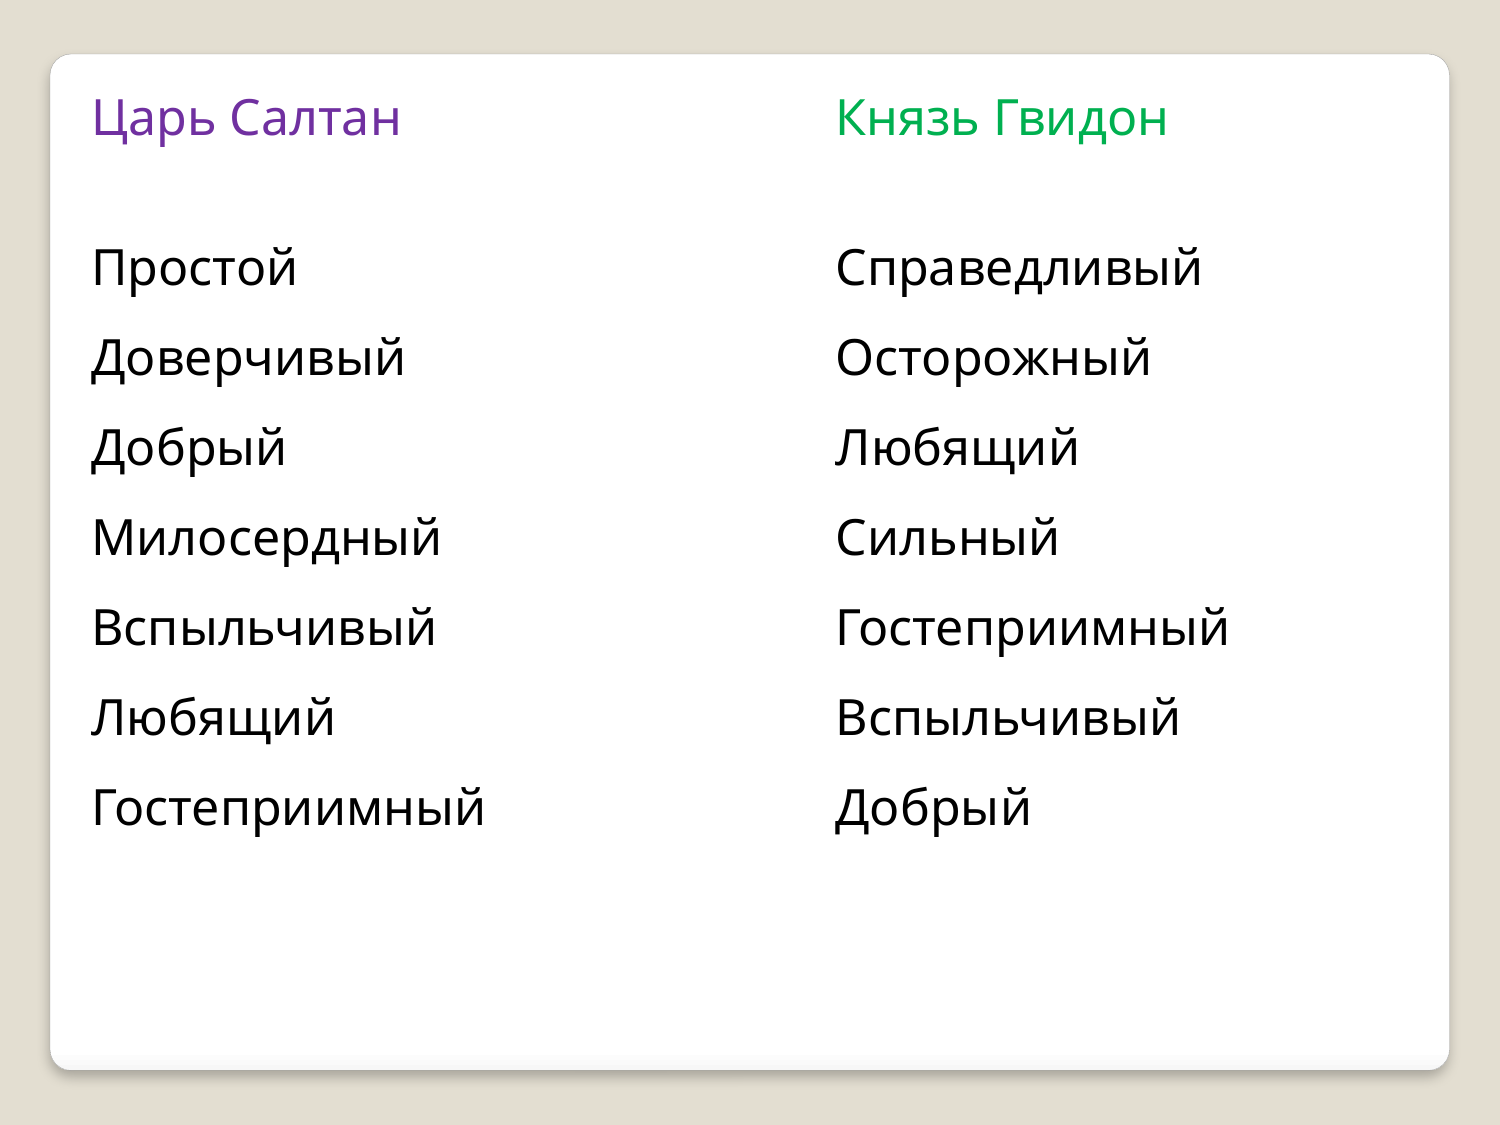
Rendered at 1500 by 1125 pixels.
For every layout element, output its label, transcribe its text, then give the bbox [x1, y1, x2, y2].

text_box Царь Салтан Простой Доверчивый Добрый Милосердный Вспыльчивый Любящий Гостеприимный [76, 78, 538, 903]
text_box Князь Гвидон Справедливый Осторожный Любящий Сильный Гостеприимный Вспыльчивый Добрый [820, 78, 1376, 843]
